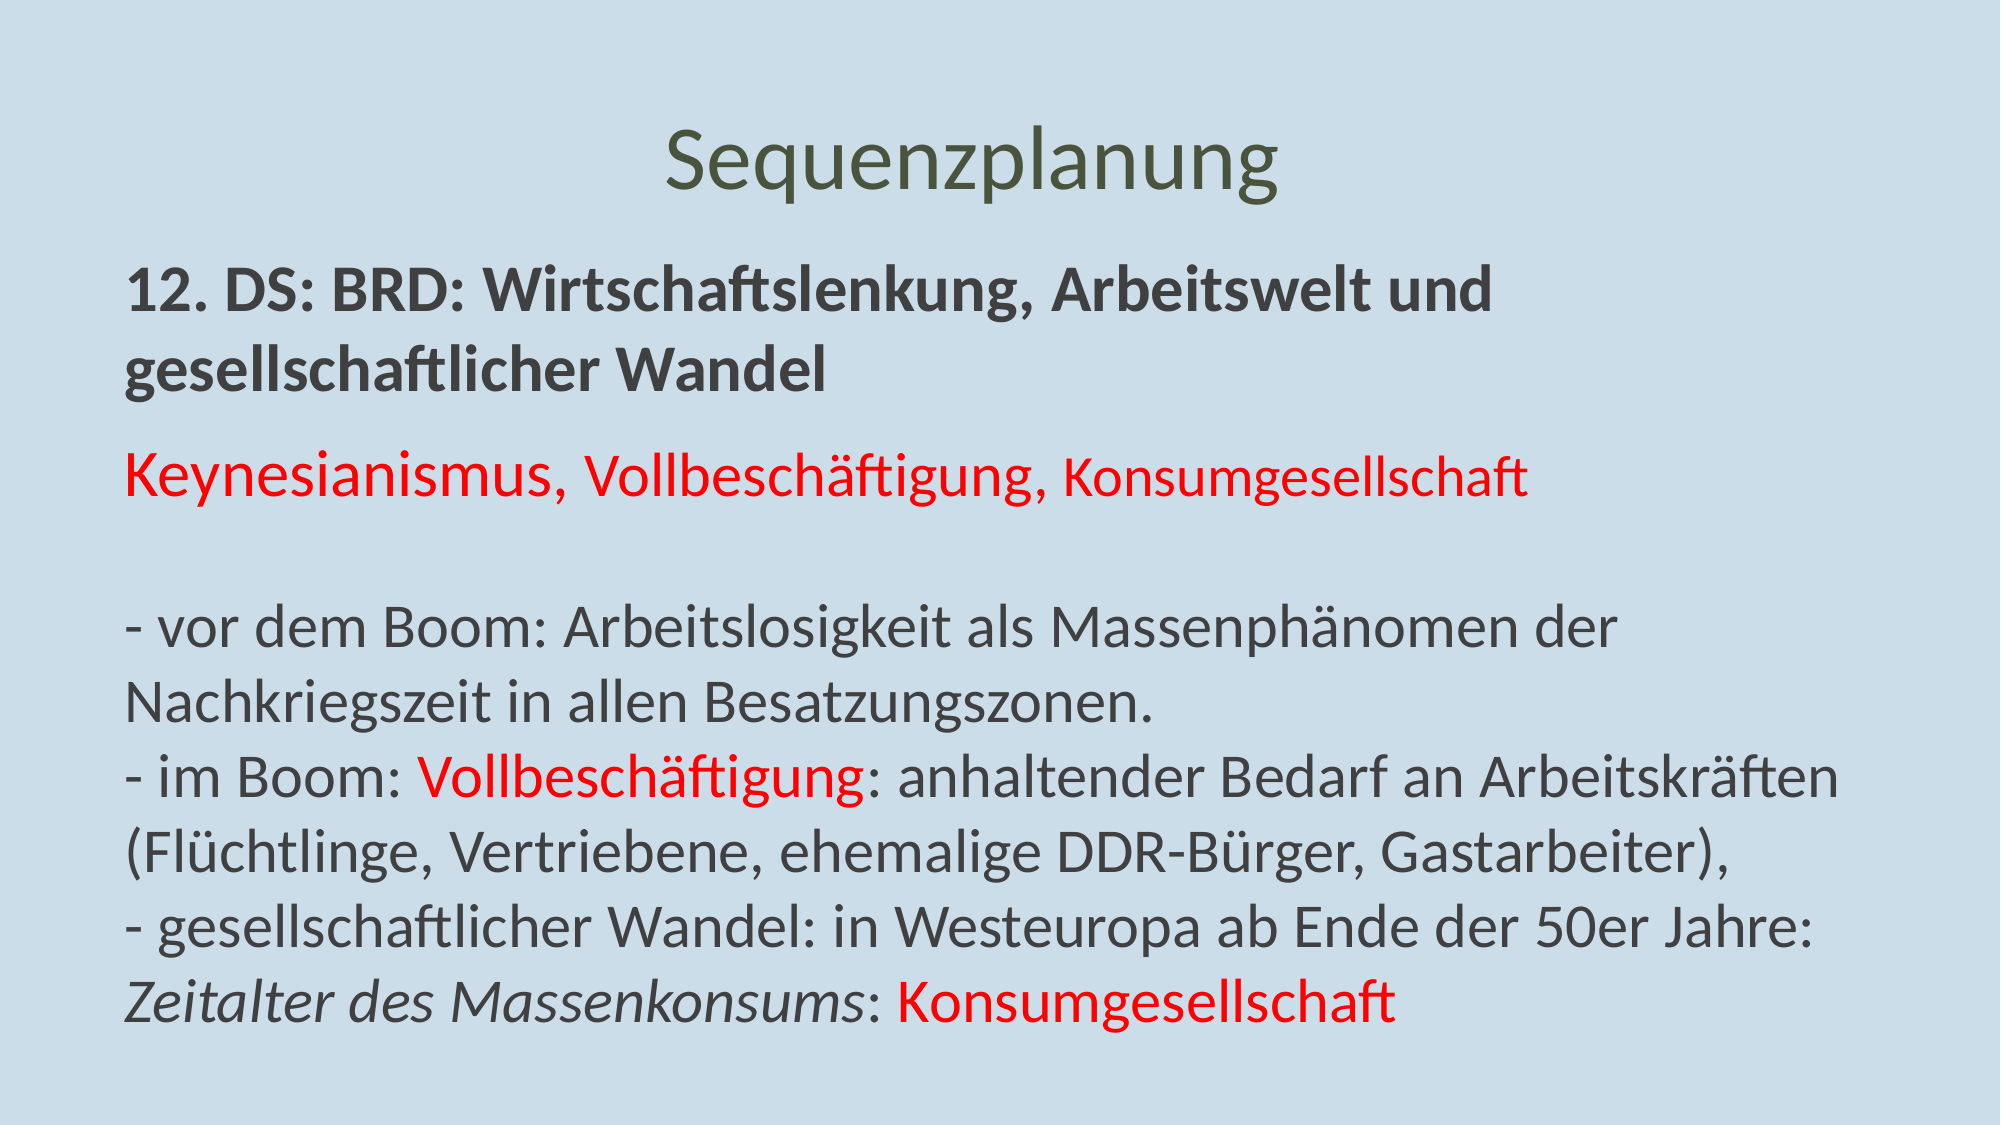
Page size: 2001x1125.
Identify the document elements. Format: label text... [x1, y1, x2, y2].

list 12. DS: BRD: Wirtschaftslenkung, Arbeitswelt und gesellschaftlicher Wandel Keynesianismus, Vollbeschäftigung, Konsumgesellschaft - vor dem Boom: Arbeitslosigkeit als Massenphänomen der Nachkriegszeit in allen Besatzungszonen. - im Boom: Vollbeschäftigung: anhaltender Bedarf an Arbeitskräften (Flüchtlinge, Vertriebene, ehemalige DDR-Bürger, Gastarbeiter), - gesellschaftlicher Wandel: in Westeuropa ab Ende der 50er Jahre: Zeitalter des Massenkonsums: Konsumgesellschaft [109, 237, 1956, 1103]
text_box Sequenzplanung [137, 102, 1788, 222]
